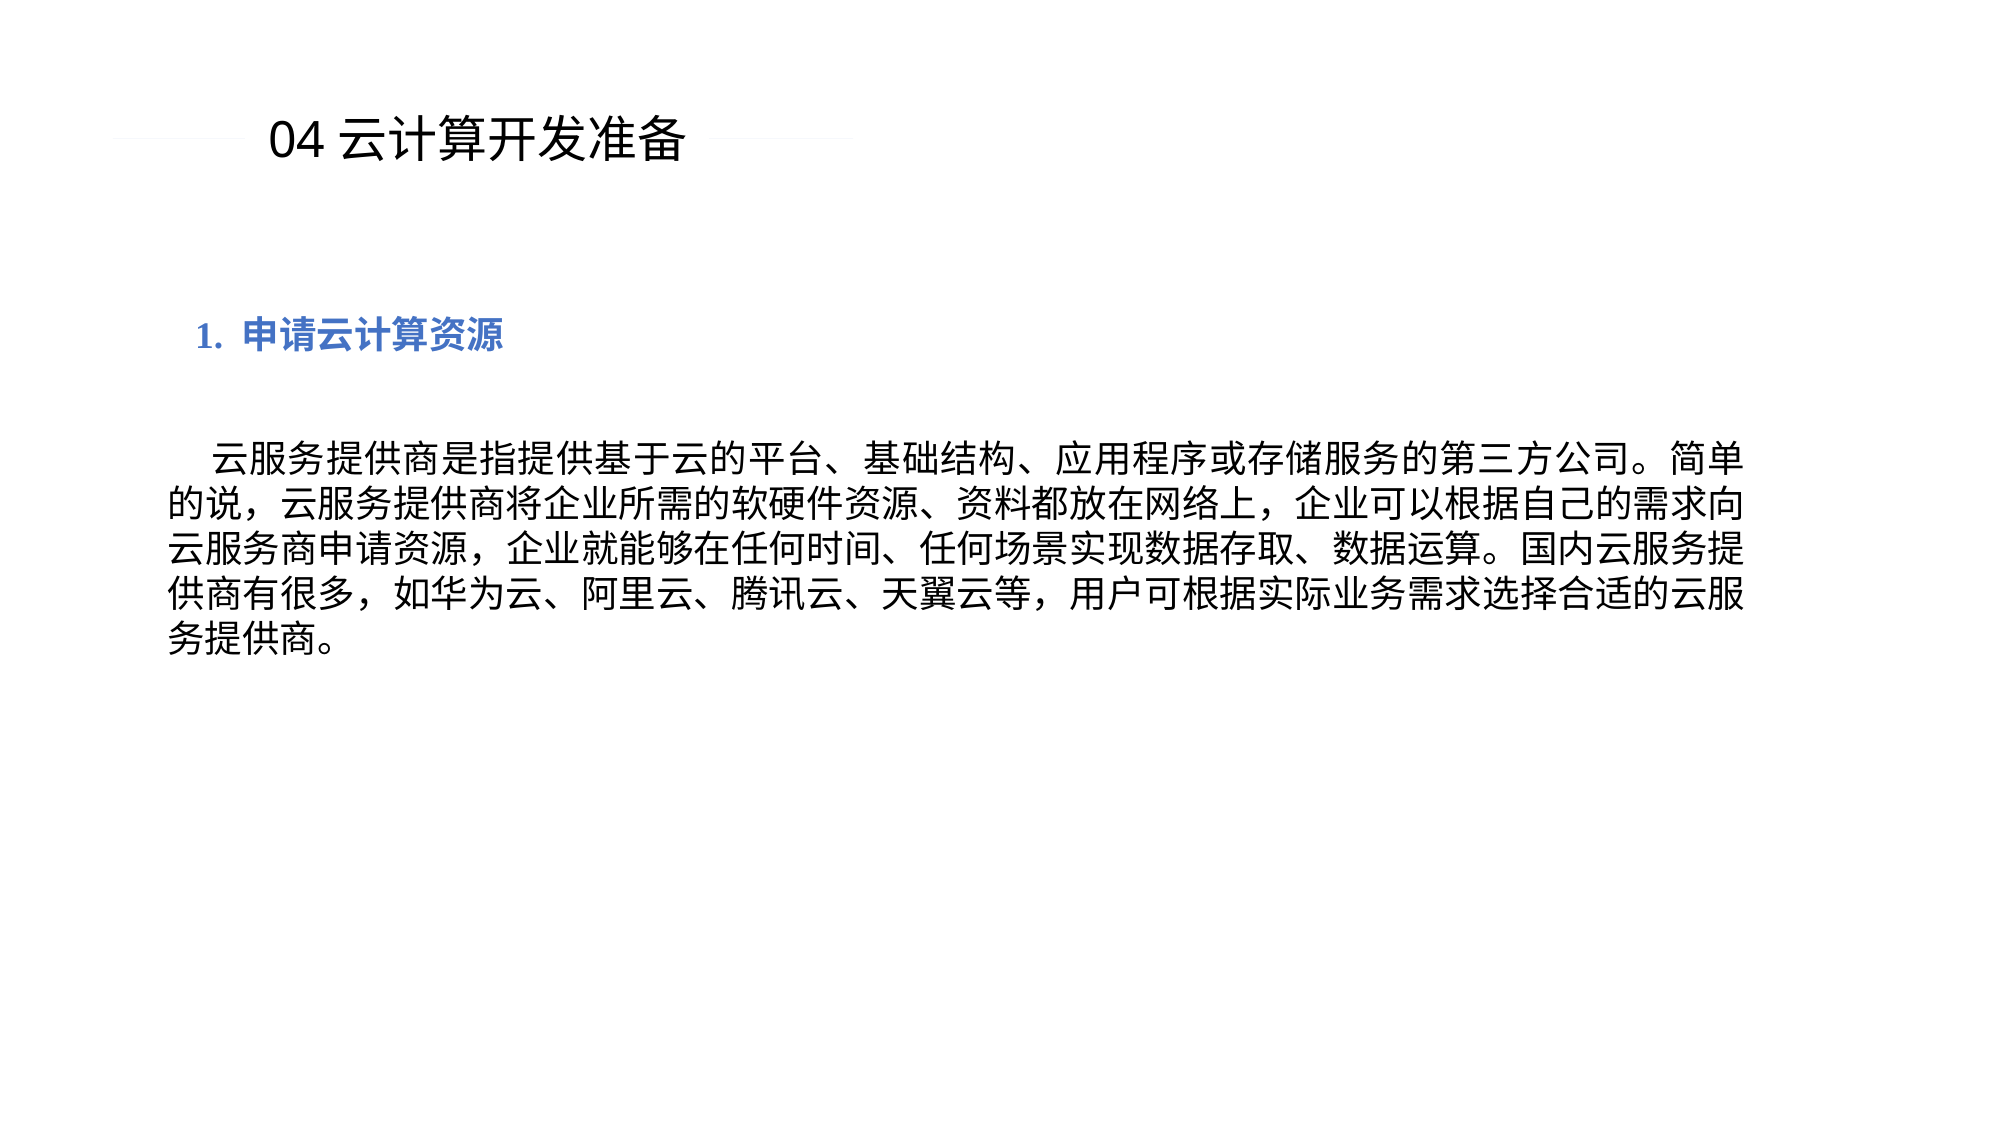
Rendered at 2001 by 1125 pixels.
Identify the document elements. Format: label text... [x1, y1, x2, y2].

text_box 云服务提供商是指提供基于云的平台、基础结构、应用程序或存储服务的第三方公司。简单的说，云服务提供商将企业所需的软硬件资源、资料都放在网络上，企业可以根据自己的需求向云服务商申请资源，企业就能够在任何时间、任何场景实现数据存取、数据运算。国内云服务提供商有很多，如华为云、阿里云、腾讯云、天翼云等，用户可根据实际业务需求选择合适的云服务提供商。 [152, 427, 1761, 668]
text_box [112, 100, 854, 176]
text_box 1. 申请云计算资源 [136, 303, 1744, 364]
